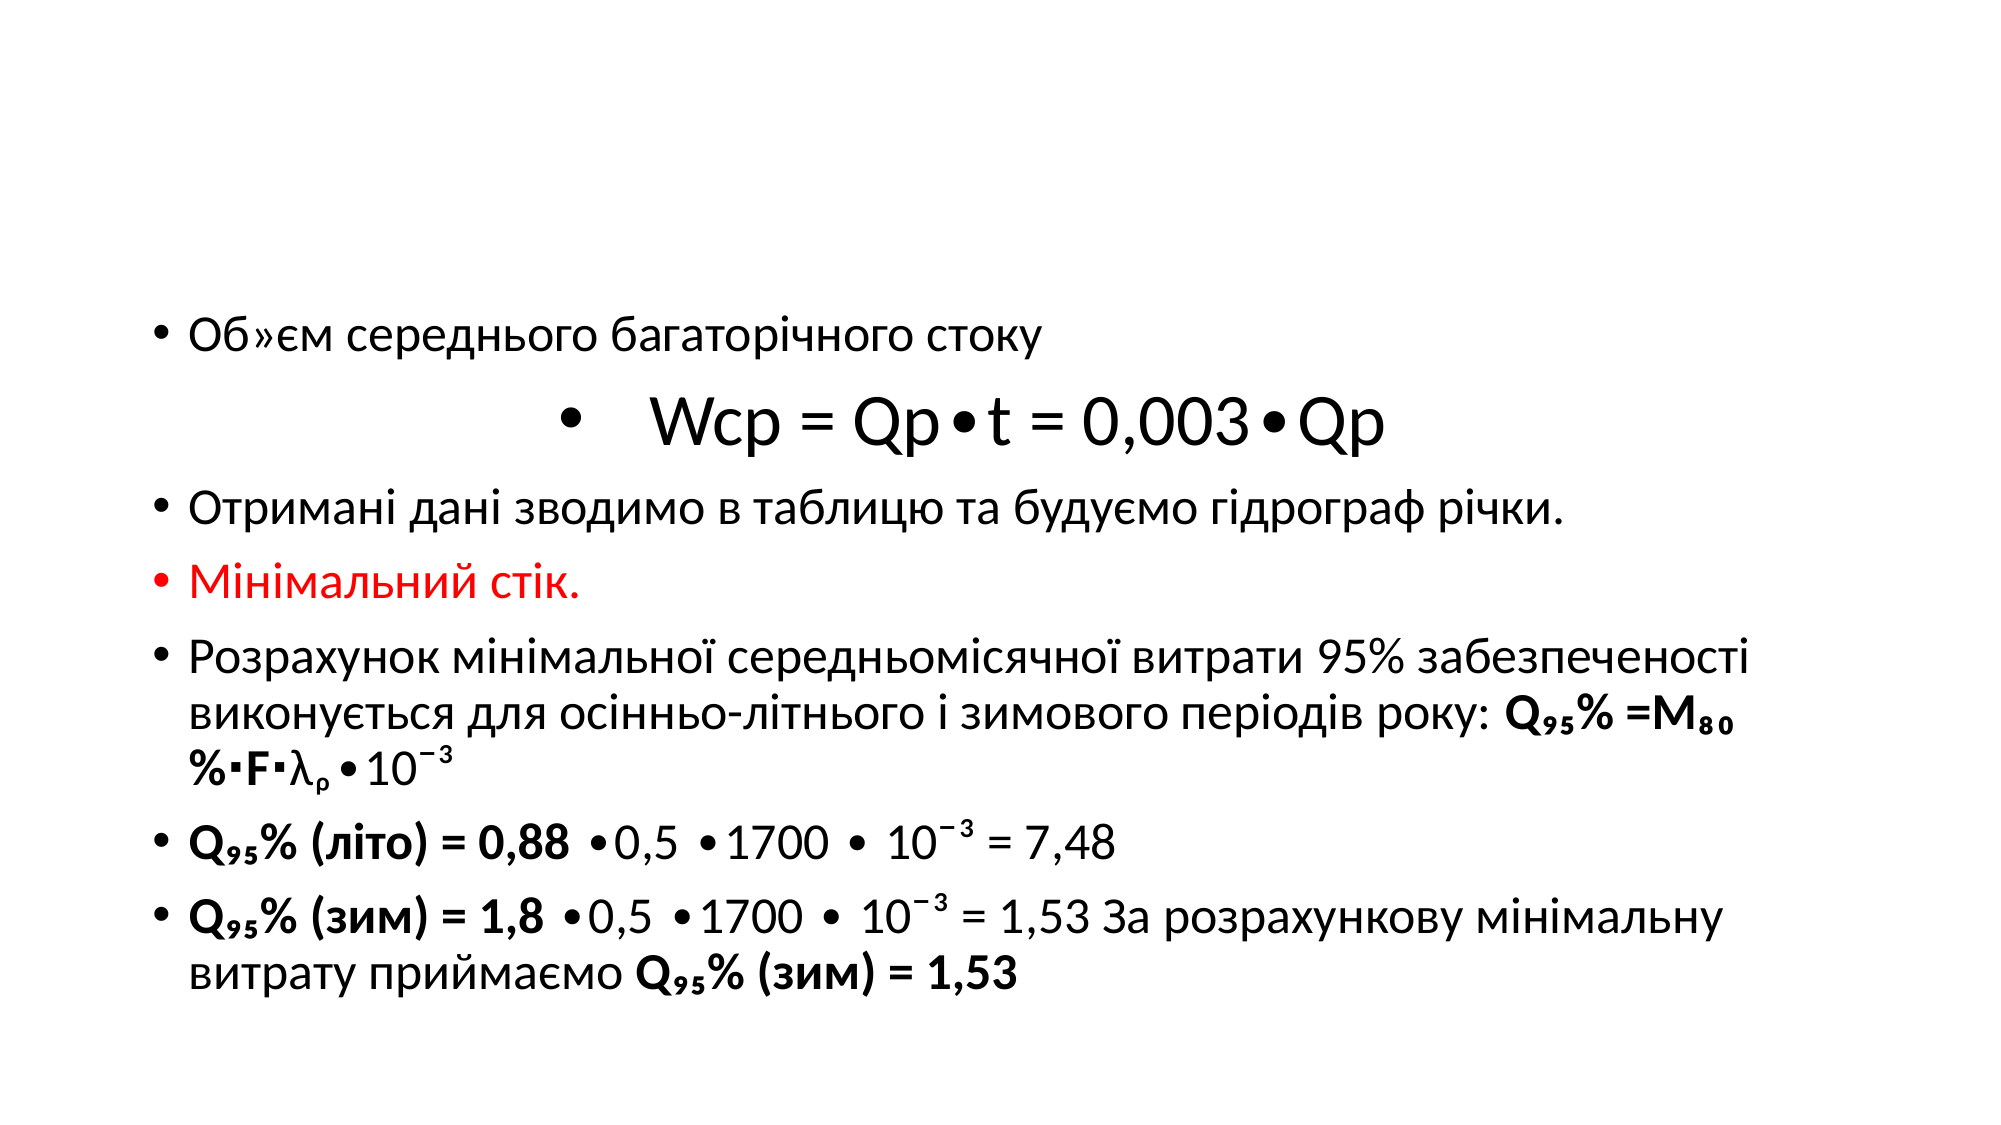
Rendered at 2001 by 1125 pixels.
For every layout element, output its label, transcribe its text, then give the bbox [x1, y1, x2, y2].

list Об»єм середнього багаторічного стоку Wcp = Qp∙t = 0,003∙Qp Отримані дані зводимо в таблицю та будуємо гідрограф річки. Мінімальний стік. Розрахунок мінімальної середньомісячної витрати 95% забезпеченості виконується для осінньо-літнього і зимового періодів року: Q₉₅% =М₈₀%∙F∙λᵨ∙10¯³ Q₉₅% (літо) = 0,88 ∙0,5 ∙1700 ∙ 10¯³ = 7,48 Q₉₅% (зим) = 1,8 ∙0,5 ∙1700 ∙ 10¯³ = 1,53 За розрахункову мінімальну витрату приймаємо Q₉₅% (зим) = 1,53 [137, 299, 1863, 1014]
